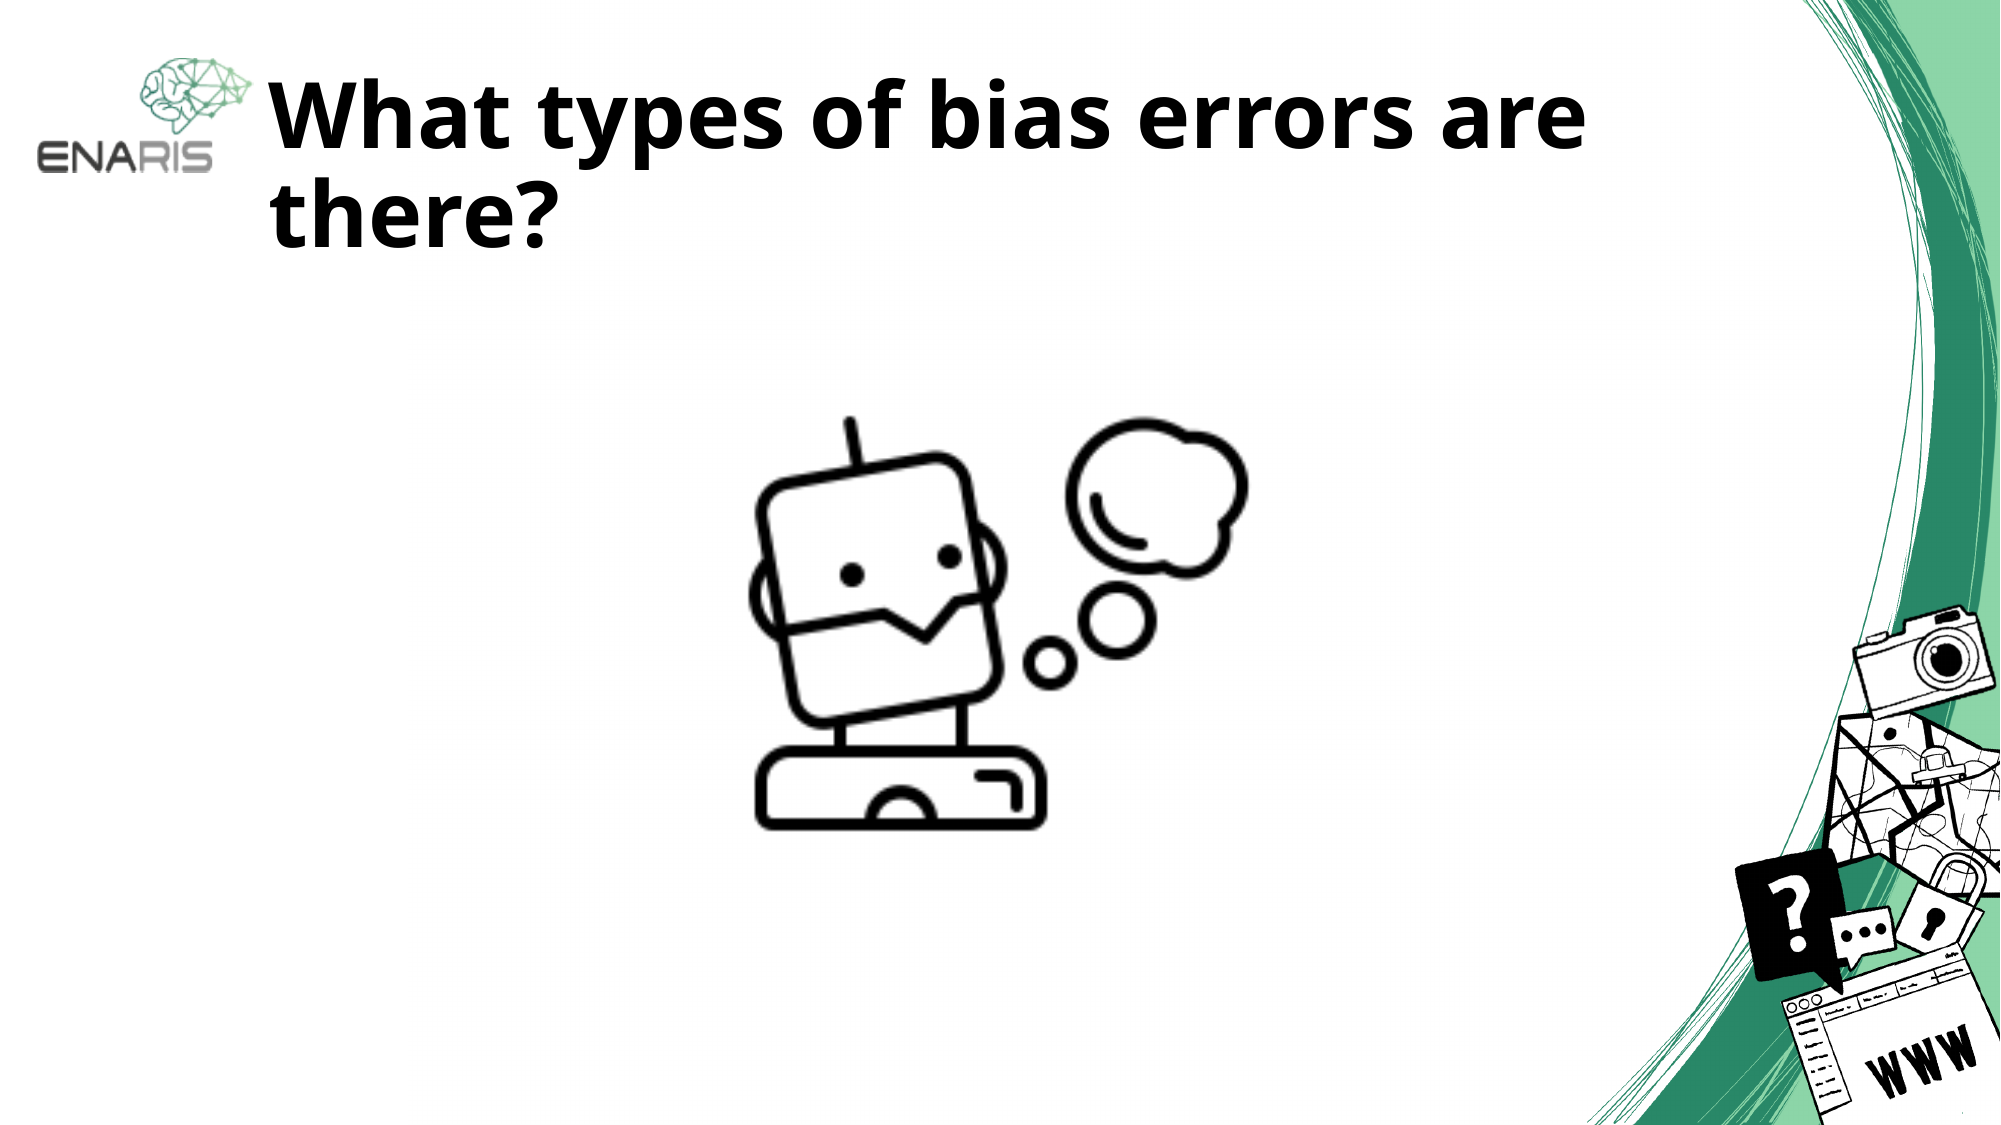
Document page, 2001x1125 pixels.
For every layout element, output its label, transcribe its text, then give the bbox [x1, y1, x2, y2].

title What types of bias errors are there? [253, 59, 1863, 278]
picture [37, 58, 254, 173]
picture [408, 0, 2000, 1125]
